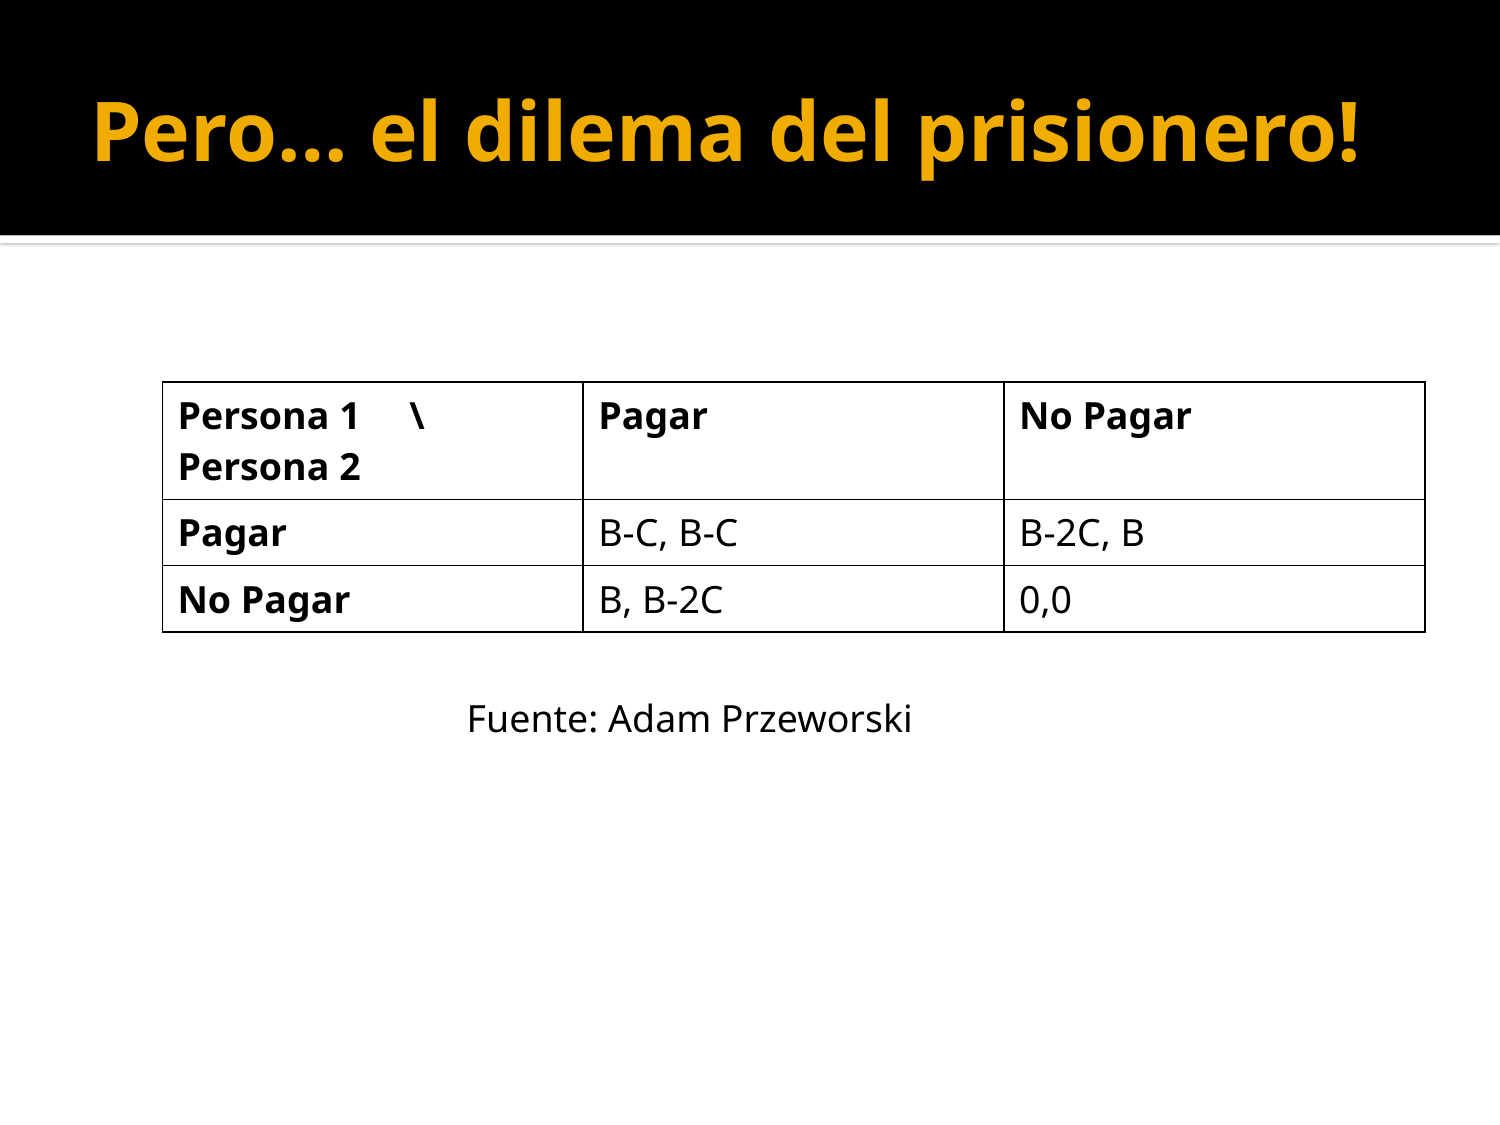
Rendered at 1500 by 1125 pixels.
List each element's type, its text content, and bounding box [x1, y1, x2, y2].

table_header Persona 1 \ Persona 2 [163, 383, 582, 499]
table_cell B, B-2C [584, 566, 1003, 631]
table_header Pagar [584, 383, 1003, 499]
title Pero… el dilema del prisionero! [75, 25, 1425, 231]
table_cell B-C, B-C [584, 500, 1003, 565]
text_box Fuente: Adam Przeworski [451, 687, 928, 748]
table_header No Pagar [1005, 383, 1424, 499]
table_cell 0,0 [1005, 566, 1424, 631]
table_cell Pagar [163, 500, 582, 565]
table_cell B-2C, B [1005, 500, 1424, 565]
table_cell No Pagar [163, 566, 582, 631]
